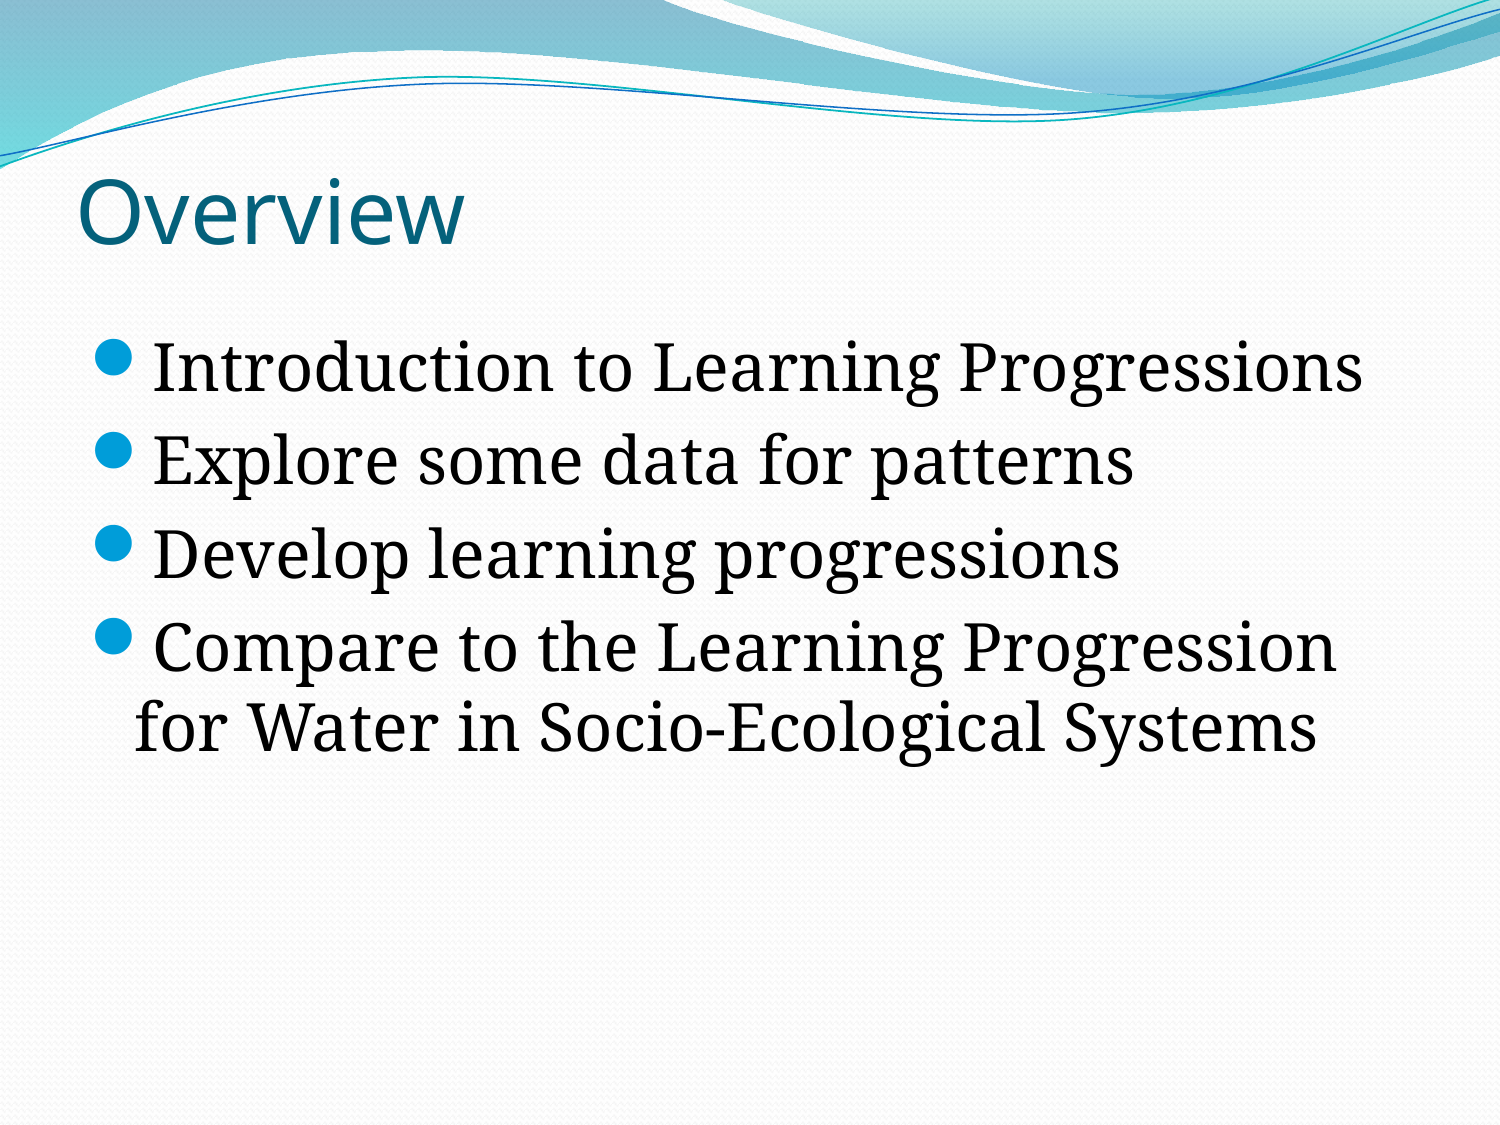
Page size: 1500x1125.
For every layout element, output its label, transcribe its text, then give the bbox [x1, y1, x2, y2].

list Introduction to Learning Progressions Explore some data for patterns Develop learning progressions Compare to the Learning Progression for Water in Socio-Ecological Systems [75, 317, 1425, 1038]
title Overview [75, 75, 1425, 263]
